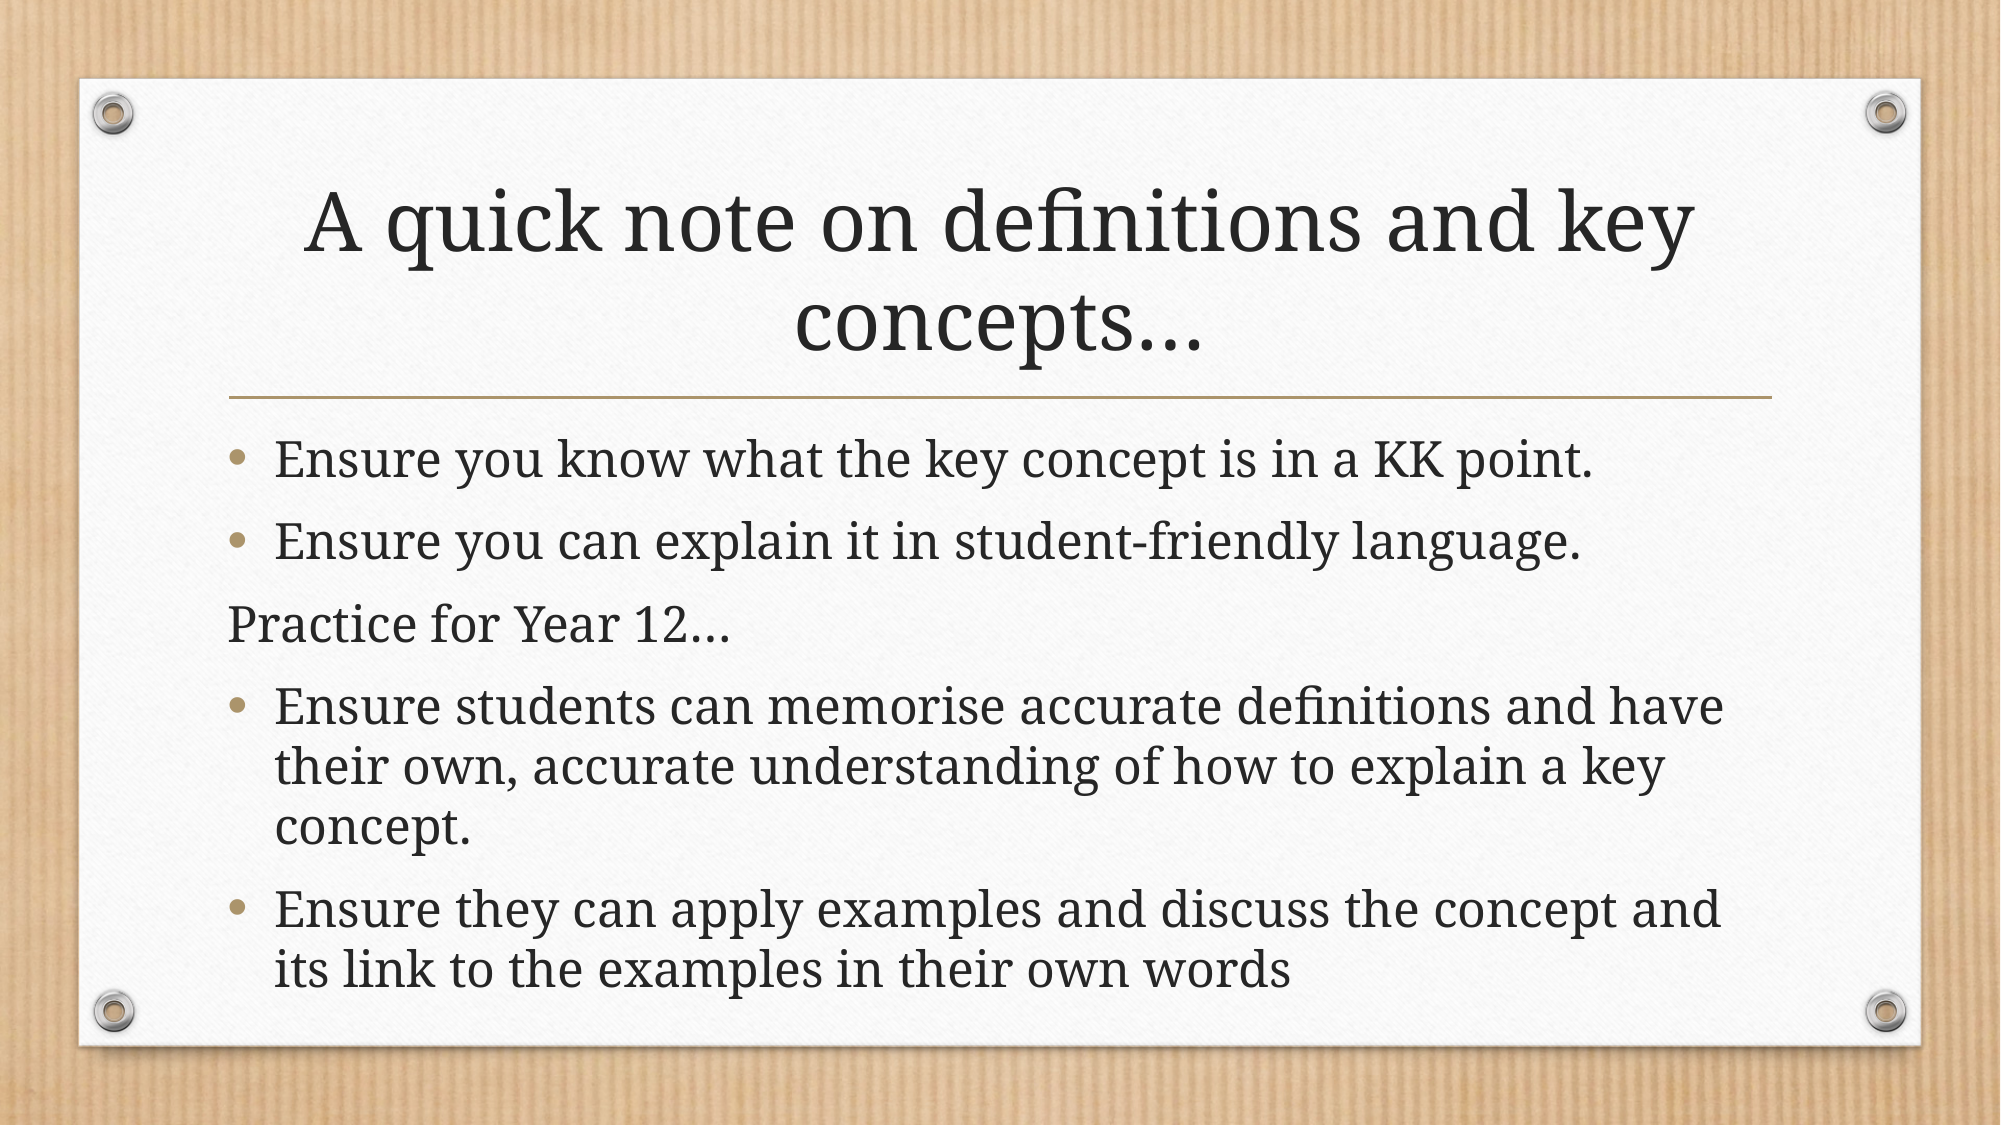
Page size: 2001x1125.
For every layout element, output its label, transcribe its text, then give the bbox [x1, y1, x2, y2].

picture [0, 0, 2001, 1125]
title A quick note on definitions and key concepts… [212, 161, 1788, 375]
list Ensure you know what the key concept is in a KK point. Ensure you can explain it in student-friendly language. Practice for Year 12… Ensure students can memorise accurate definitions and have their own, accurate understanding of how to explain a key concept. Ensure they can apply examples and discuss the concept and its link to the examples in their own words [212, 419, 1788, 964]
